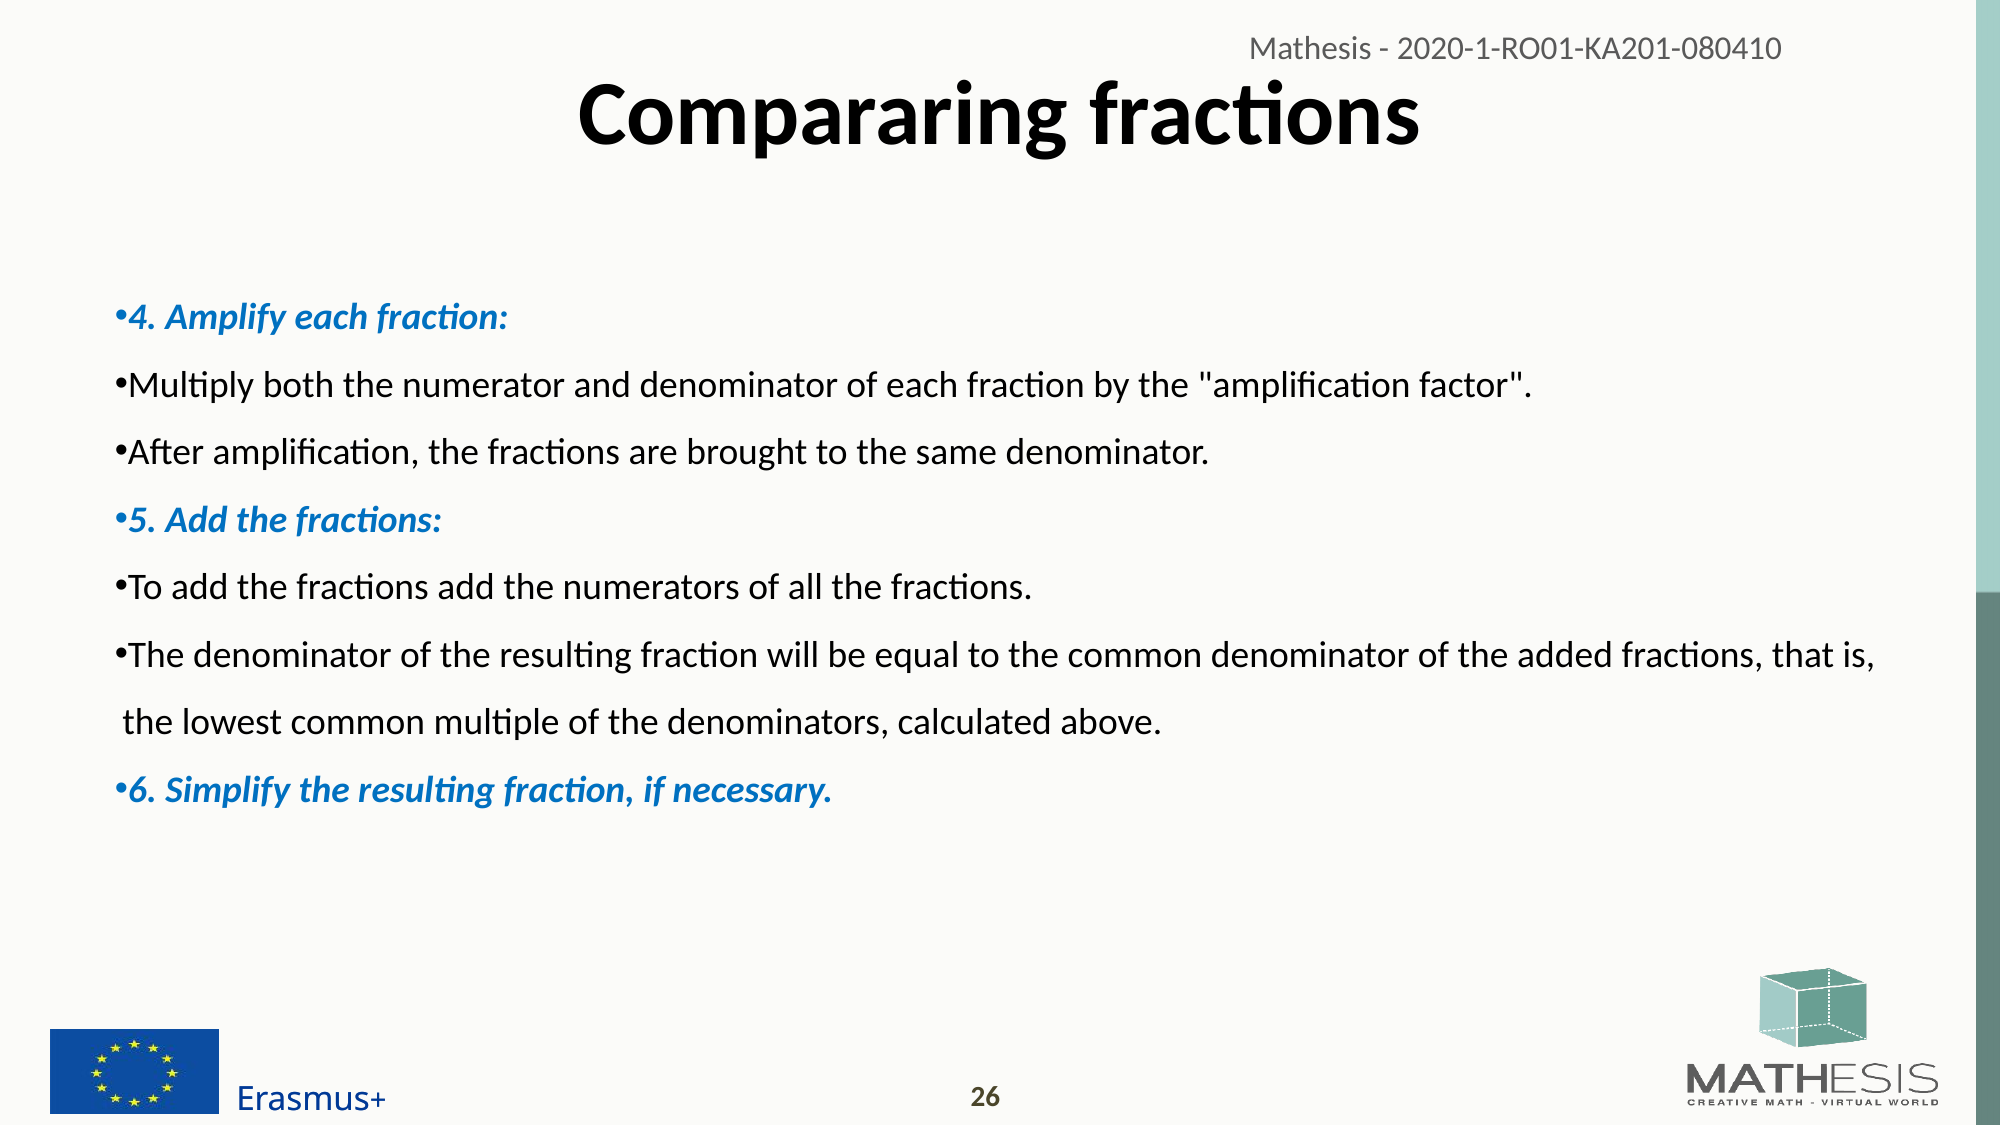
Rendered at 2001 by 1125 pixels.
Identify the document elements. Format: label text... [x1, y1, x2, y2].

list 4. Amplify each fraction: Multiply both the numerator and denominator of each fraction by the "amplification factor". After amplification, the fractions are brought to the same denominator. 5. Add the fractions: To add the fractions add the numerators of all the fractions. The denominator of the resulting fraction will be equal to the common denominator of the added fractions, that is, the lowest common multiple of the denominators, calculated above. 6. Simplify the resulting fraction, if necessary. [99, 262, 1900, 1005]
picture [50, 1029, 219, 1114]
title Compararing fractions [99, 45, 1900, 233]
